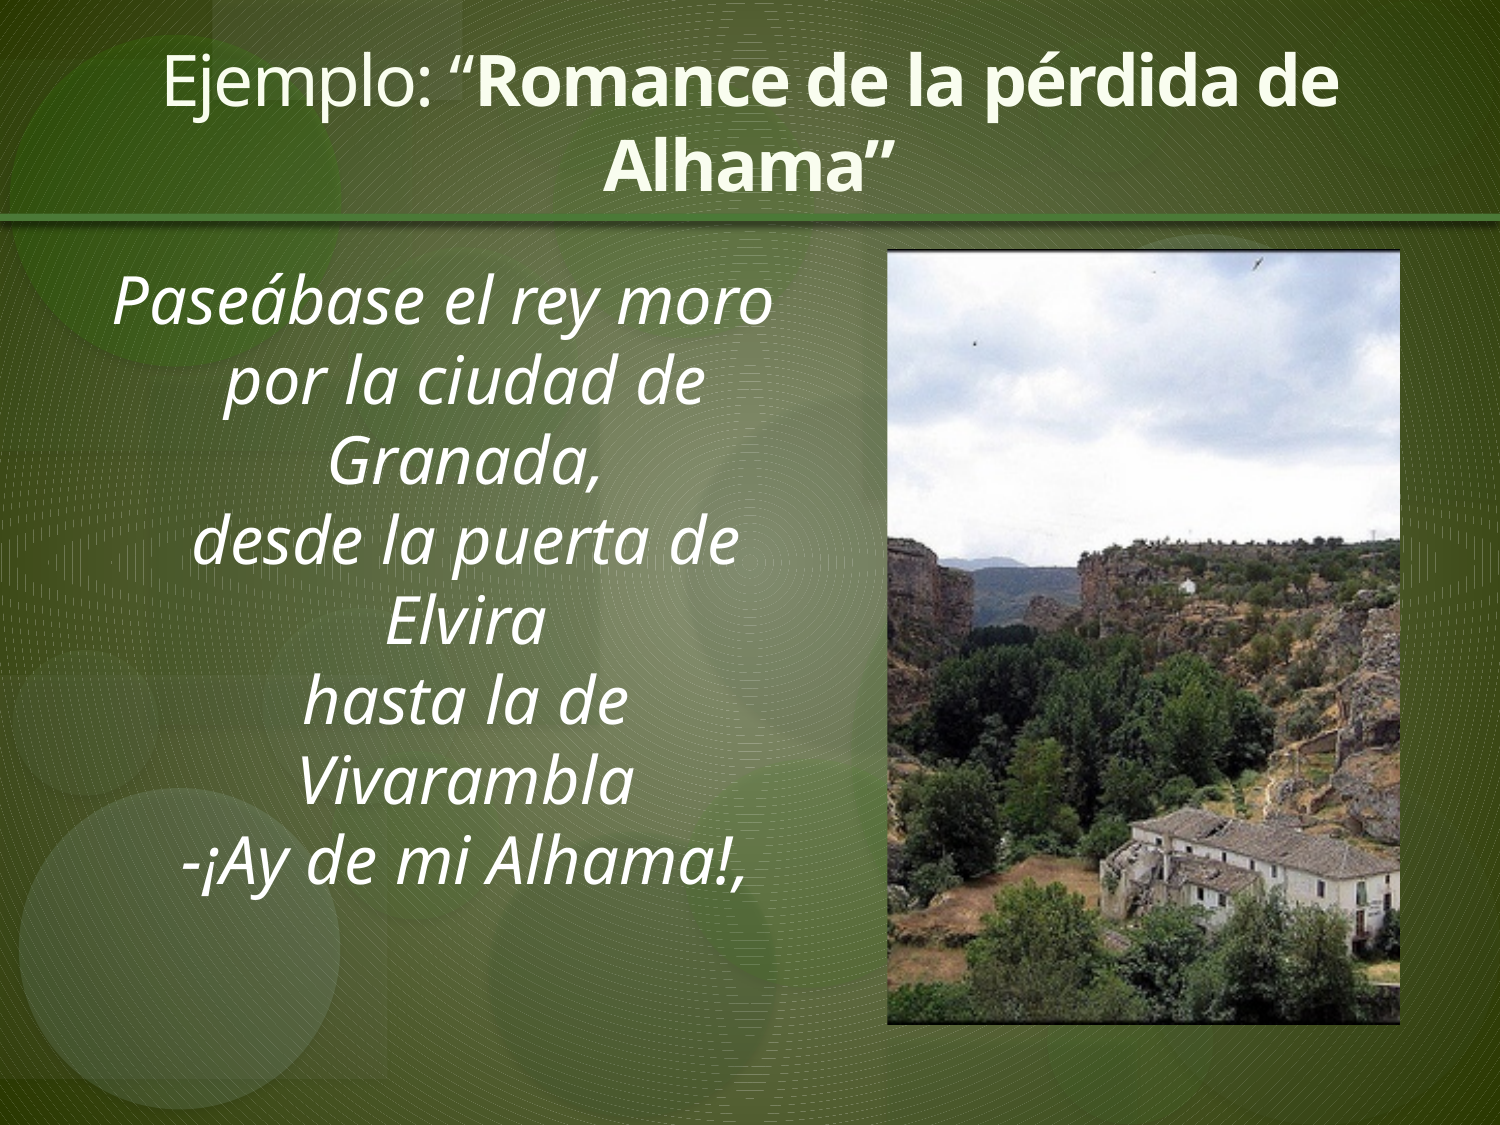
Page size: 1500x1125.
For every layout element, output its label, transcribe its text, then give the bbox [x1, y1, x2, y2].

picture [887, 249, 1401, 1026]
title Ejemplo: “Romance de la pérdida de Alhama” [75, 26, 1425, 214]
list Paseábase el rey moro por la ciudad de Granada, desde la puerta de Elvira hasta la de Vivarambla -¡Ay de mi Alhama!, [75, 249, 813, 1063]
